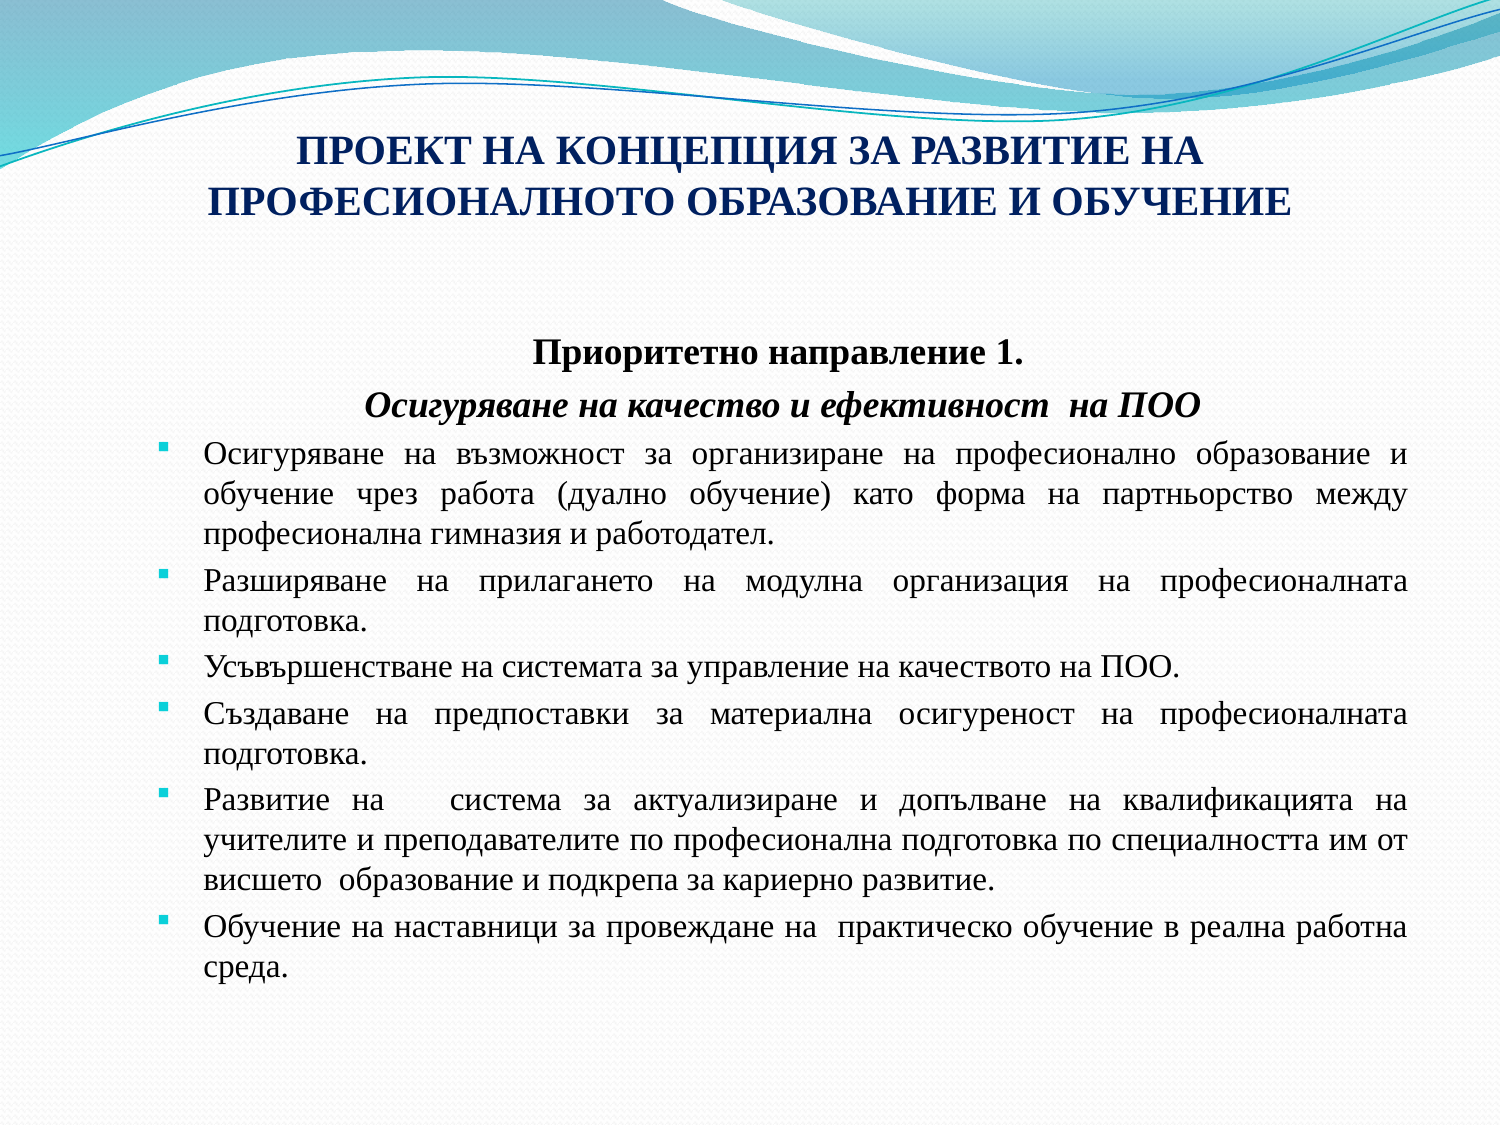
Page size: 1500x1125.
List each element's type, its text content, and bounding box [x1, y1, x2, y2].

title ПРОЕКТ НА КОНЦЕПЦИЯ ЗА РАЗВИТИЕ НА ПРОФЕСИОНАЛНОТО ОБРАЗОВАНИЕ И ОБУЧЕНИЕ [74, 115, 1426, 266]
list Приоритетно направление 1. Осигуряване на качество и ефективност на ПОО Осигуряване на възможност за организиране на професионално образование и обучение чрез работа (дуално обучение) като форма на партньорство между професионална гимназия и работодател. Разширяване на прилагането на модулна организация на професионалната подготовка. Усъвършенстване на системата за управление на качеството на ПОО. Създаване на предпоставки за материална осигуреност на професионалната подготовка. Развитие на система за актуализиране и допълване на квалификацията на учителите и преподавателите по професионална подготовка по специалността им от висшето образование и подкрепа за кариерно развитие. Обучение на наставници за провеждане на практическо обучение в реална работна среда. [74, 266, 1426, 1038]
